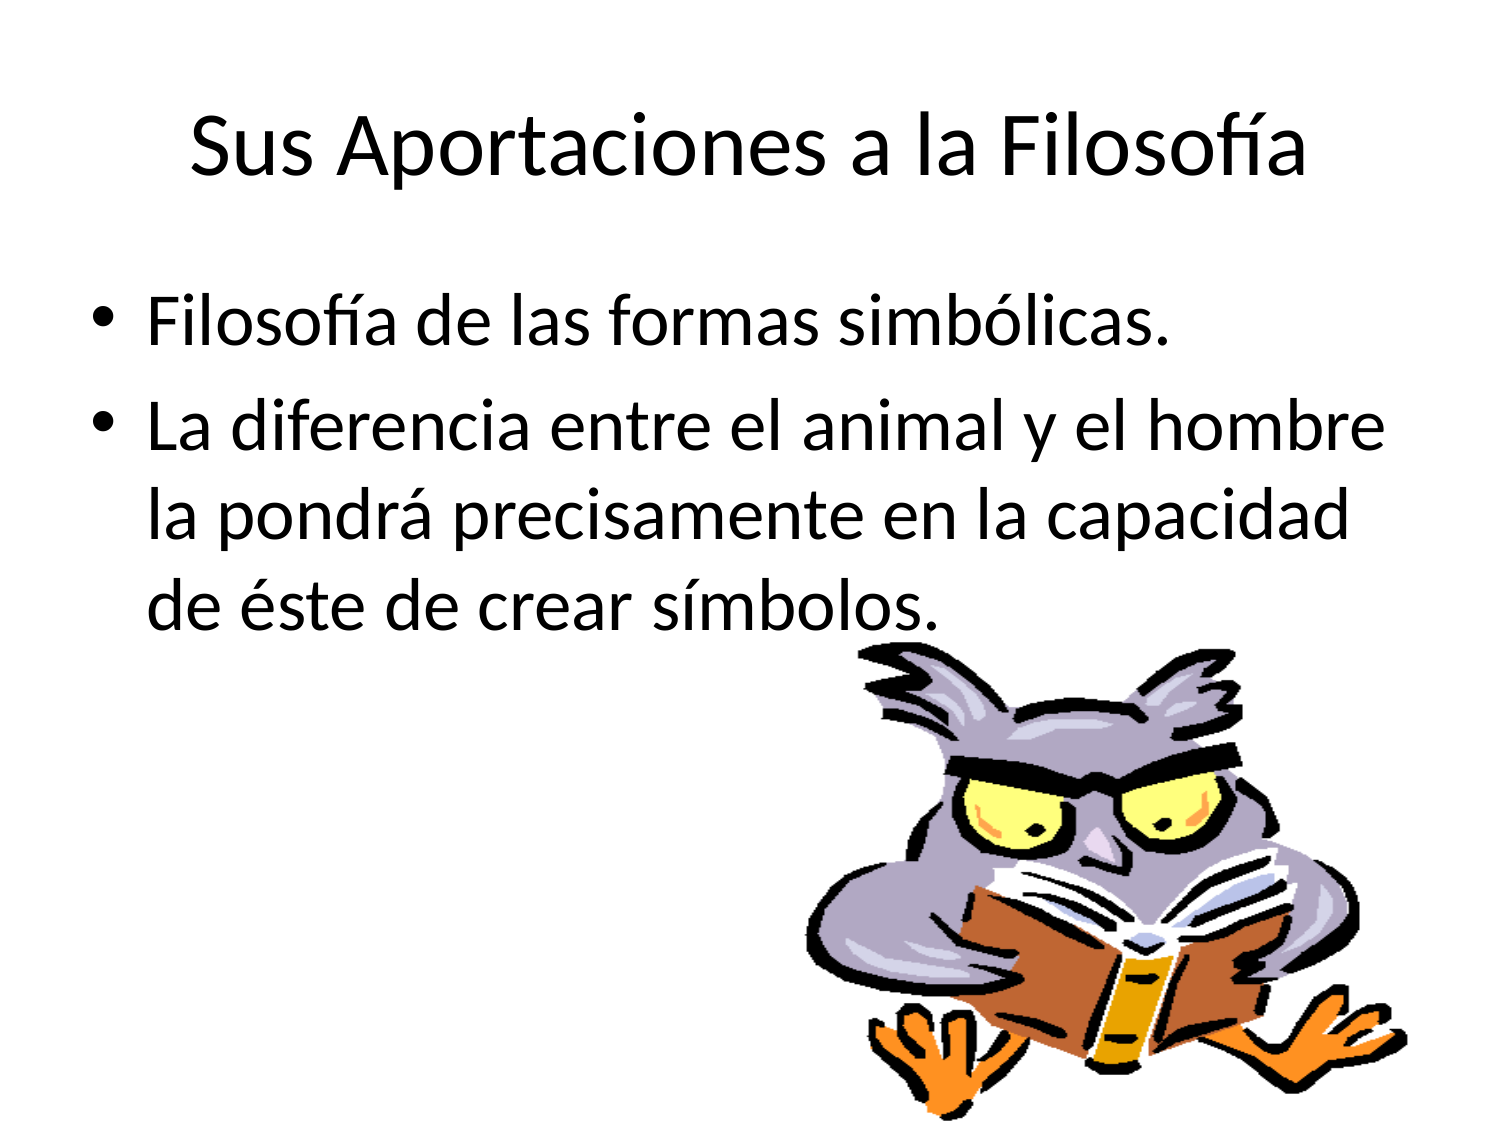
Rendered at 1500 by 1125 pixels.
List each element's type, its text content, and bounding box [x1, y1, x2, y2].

picture [799, 637, 1413, 1125]
list Filosofía de las formas simbólicas. La diferencia entre el animal y el hombre la pondrá precisamente en la capacidad de éste de crear símbolos. [75, 262, 1425, 1005]
title Sus Aportaciones a la Filosofía [75, 45, 1425, 233]
